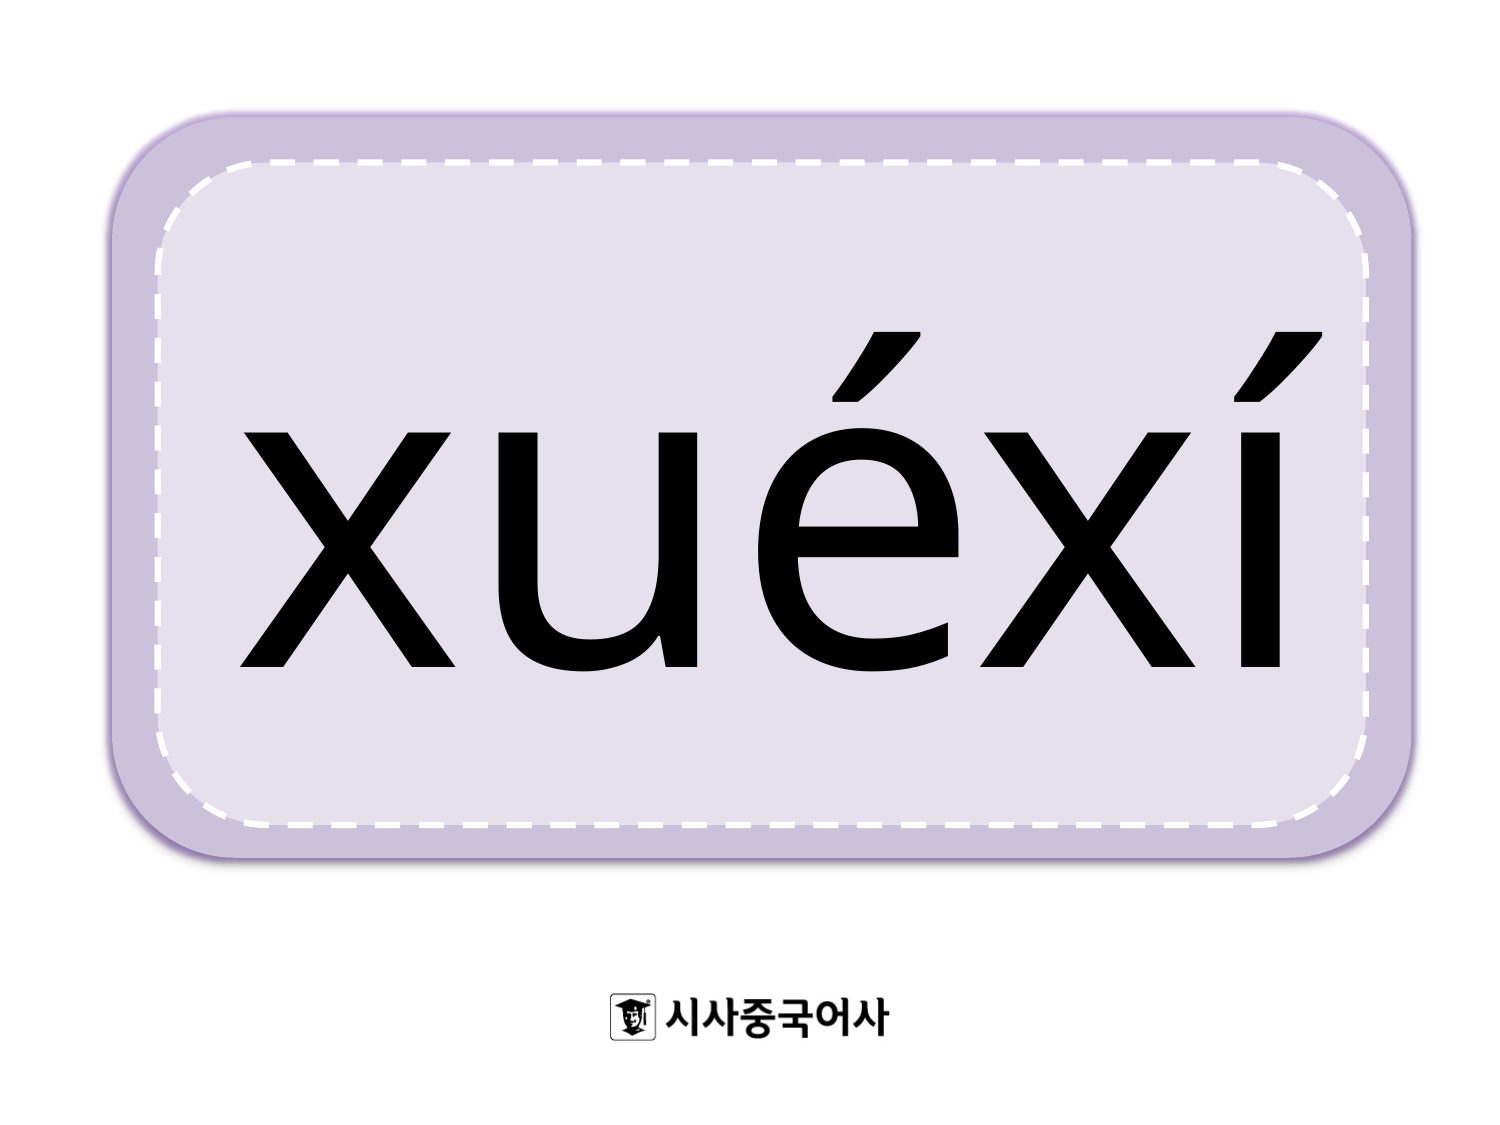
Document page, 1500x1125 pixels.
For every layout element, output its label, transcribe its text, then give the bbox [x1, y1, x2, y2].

text_box xuéxí [171, 160, 1380, 824]
picture [602, 987, 898, 1047]
